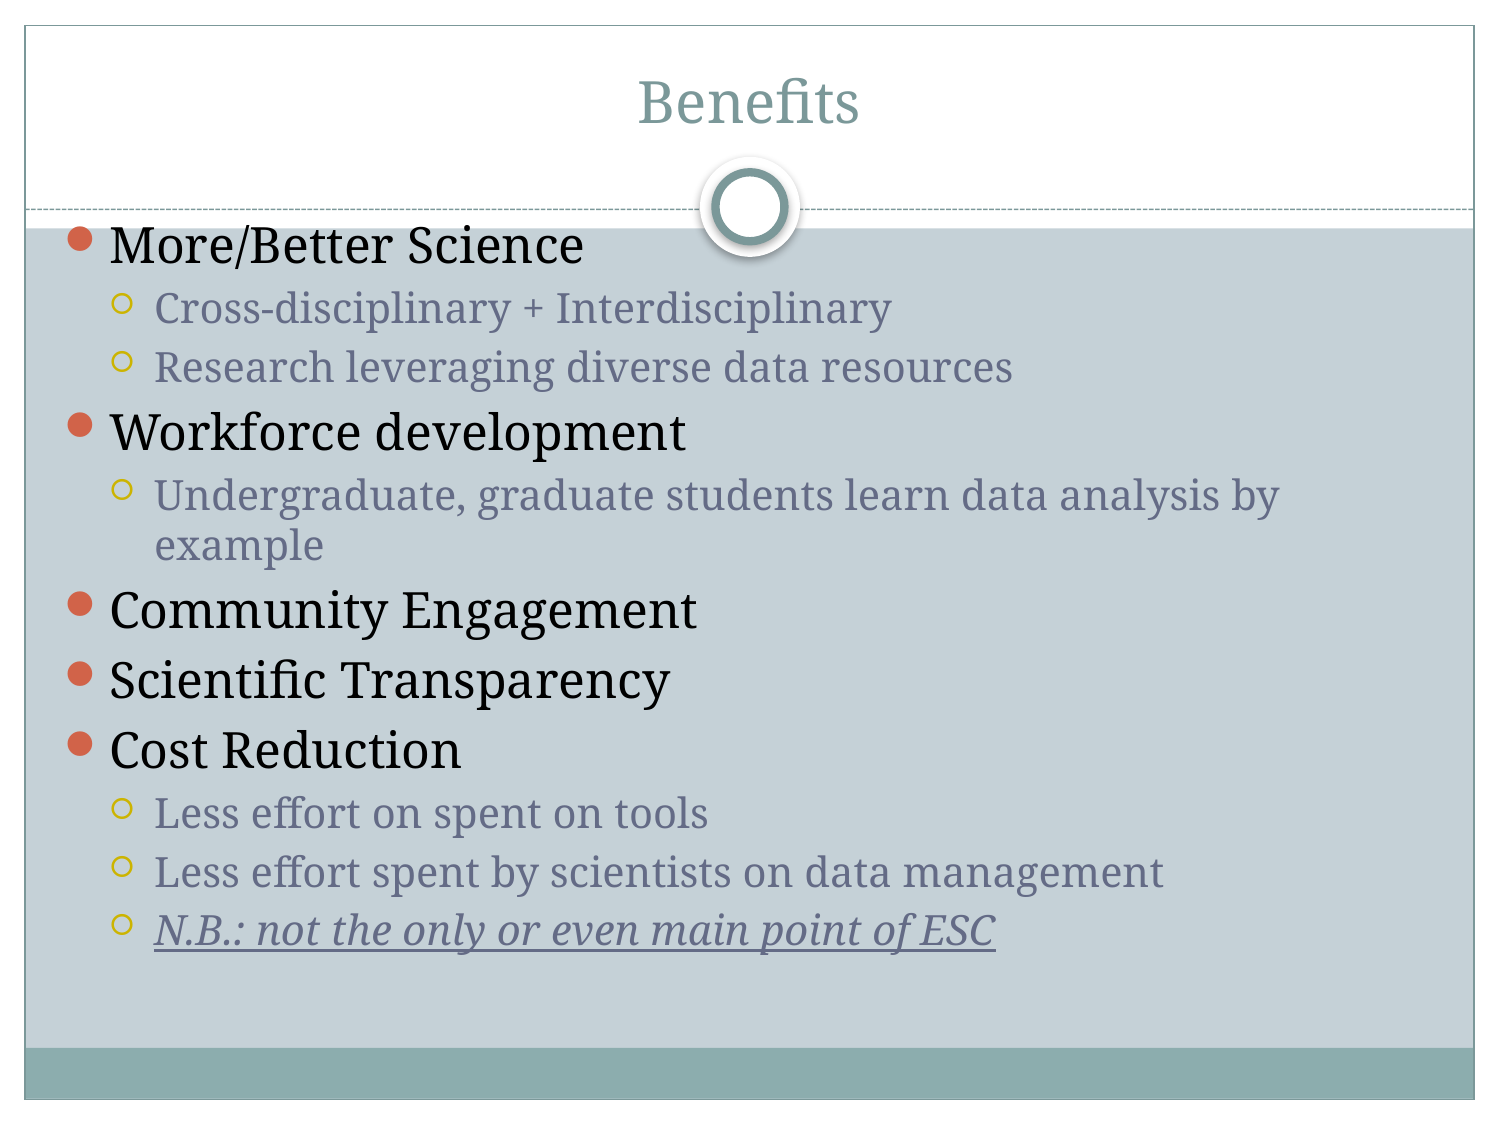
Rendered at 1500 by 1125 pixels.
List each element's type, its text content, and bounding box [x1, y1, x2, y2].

list More/Better Science Cross-disciplinary + Interdisciplinary Research leveraging diverse data resources Workforce development Undergraduate, graduate students learn data analysis by example Community Engagement Scientific Transparency Cost Reduction Less effort on spent on tools Less effort spent by scientists on data management N.B.: not the only or even main point of ESC [49, 206, 1445, 957]
title Benefits [49, 37, 1450, 162]
